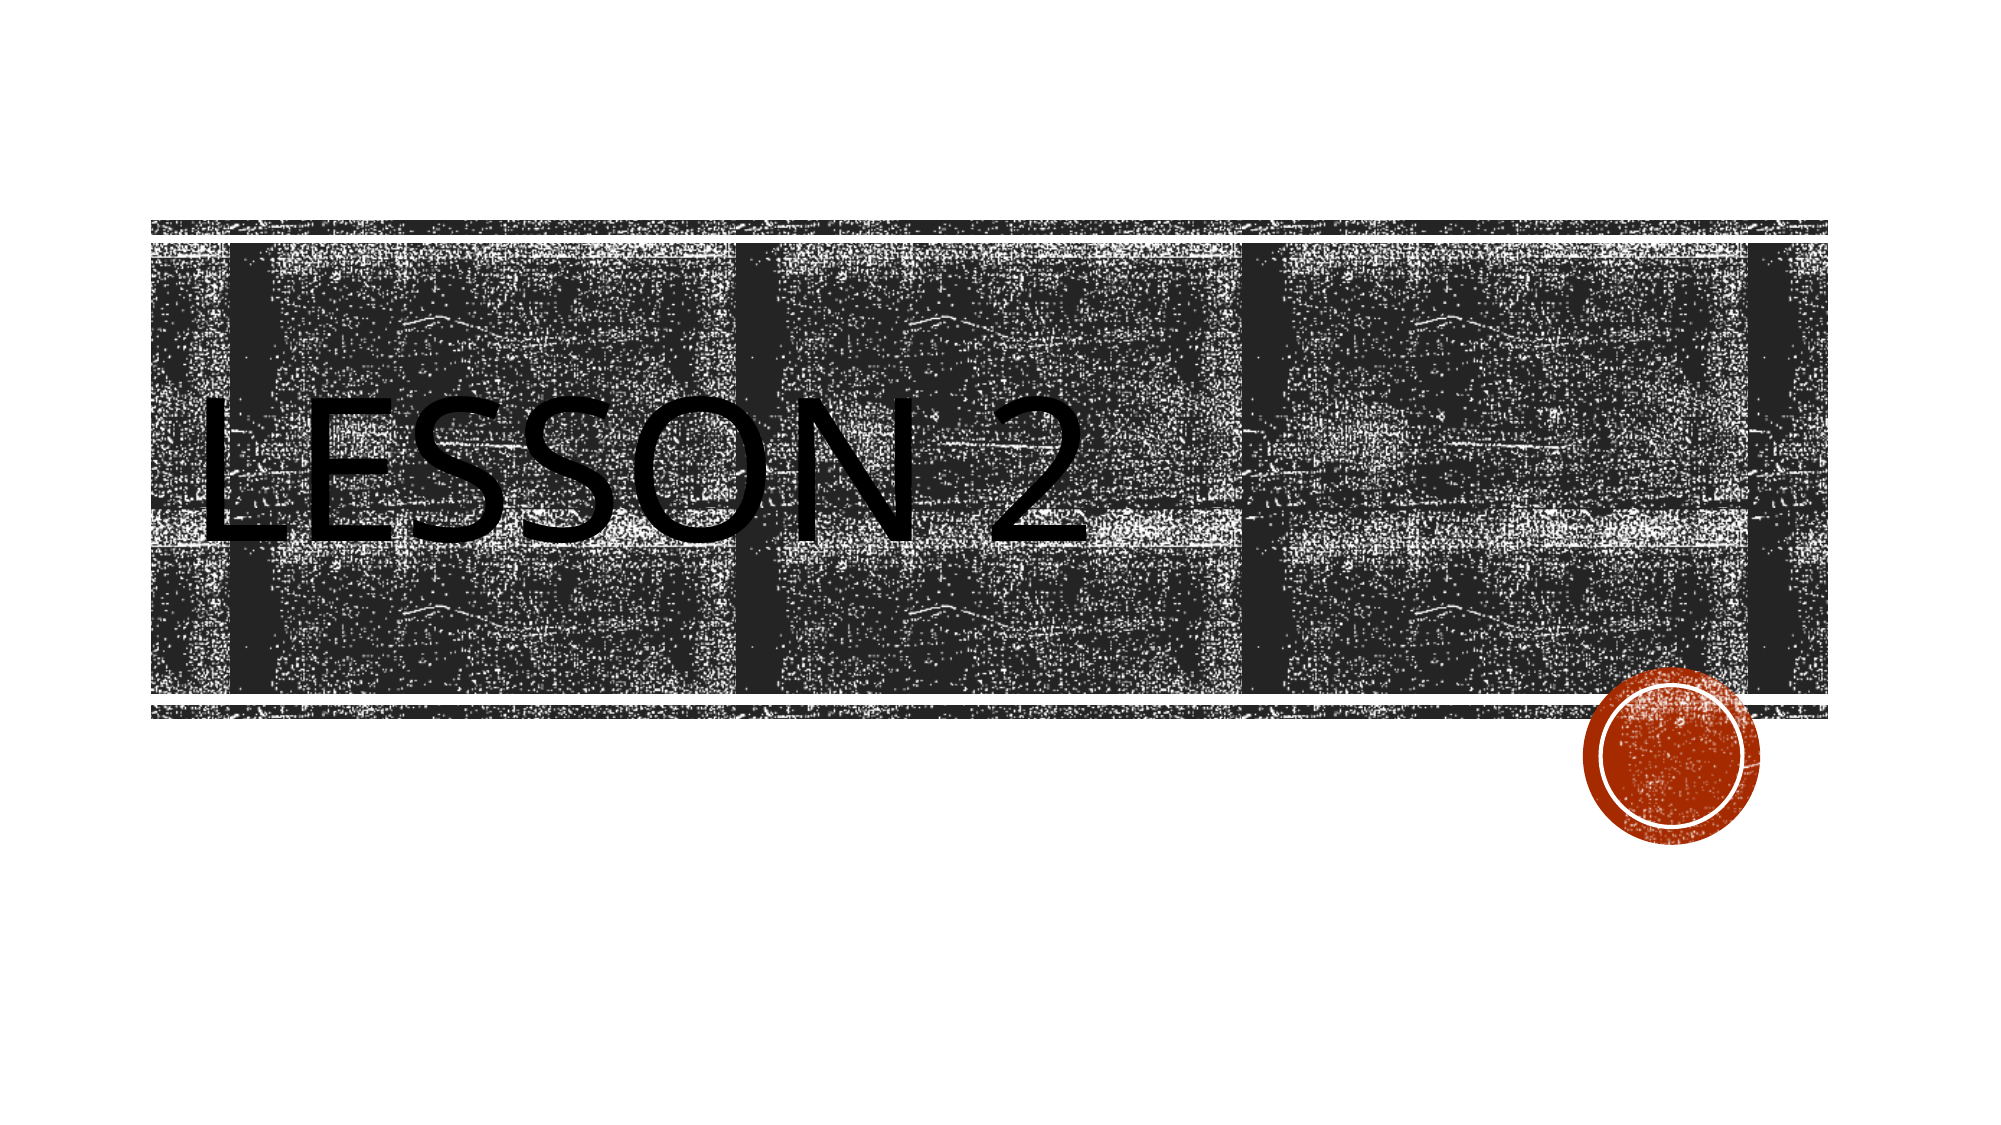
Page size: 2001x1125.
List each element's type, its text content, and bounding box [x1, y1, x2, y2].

title Lesson 2 [172, 234, 1808, 733]
